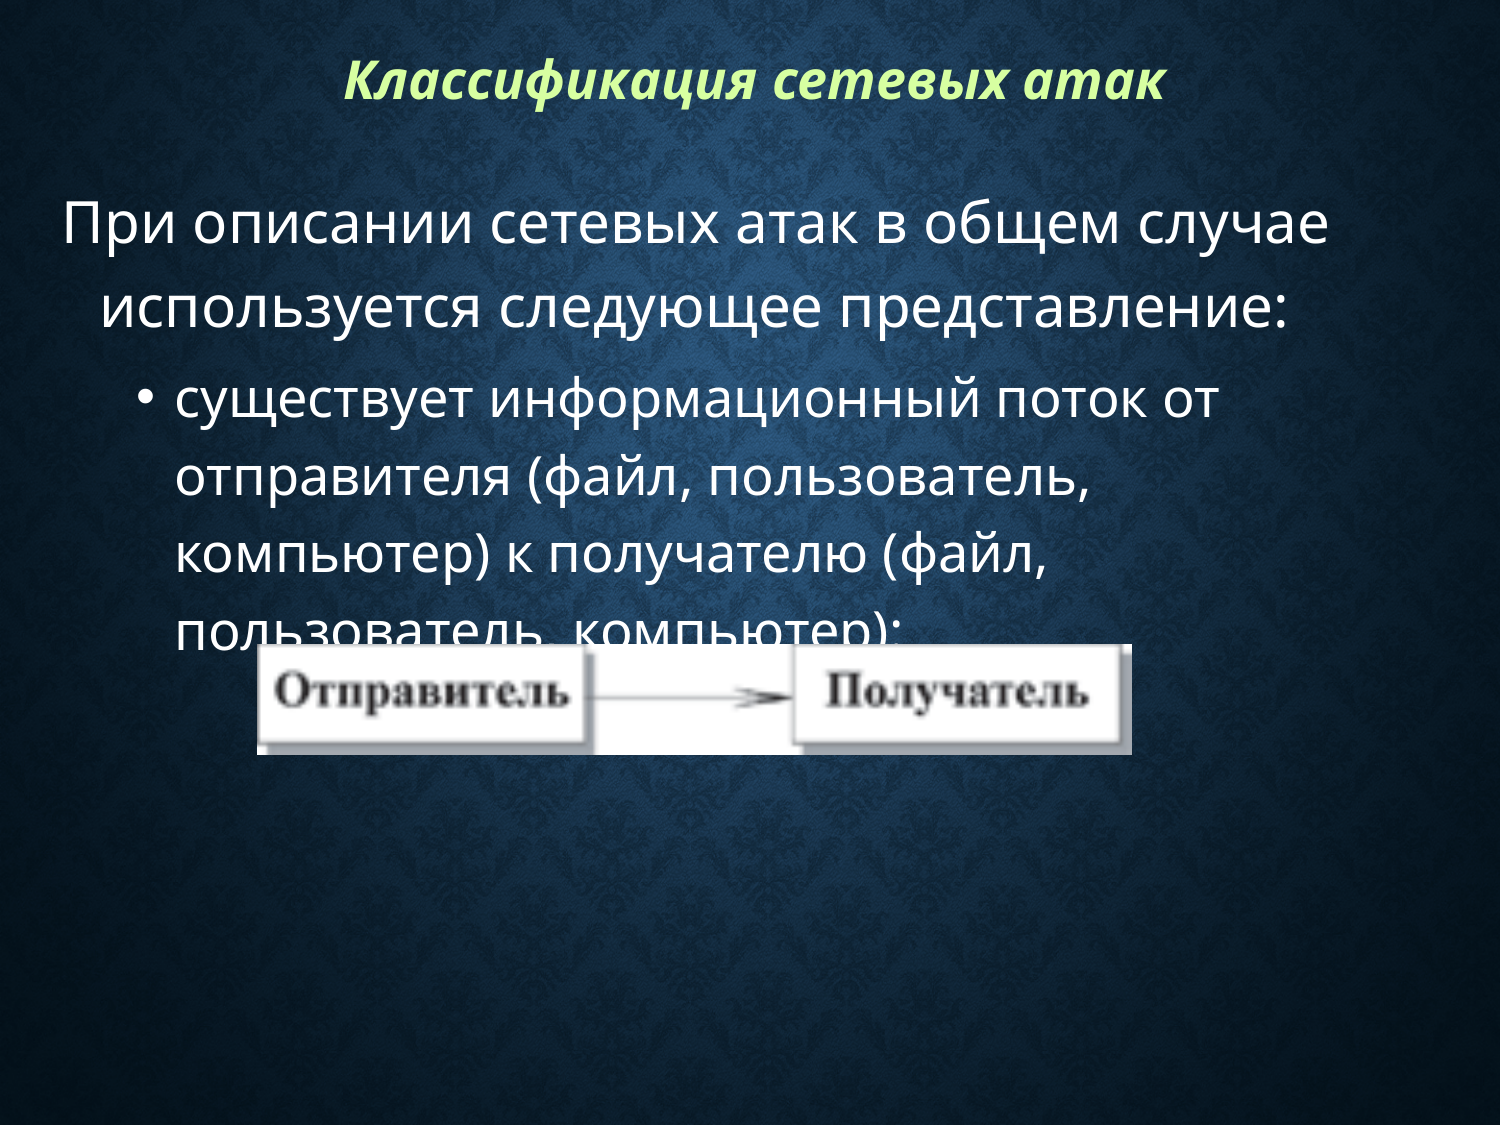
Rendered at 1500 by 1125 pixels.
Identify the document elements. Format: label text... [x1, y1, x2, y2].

list При описании сетевых атак в общем случае используется следующее представление: существует информационный поток от отправителя (файл, пользователь, компьютер) к получателю (файл, пользователь, компьютер): [46, 164, 1439, 642]
title Классификация сетевых атак [277, 30, 1234, 135]
picture [257, 643, 1133, 756]
